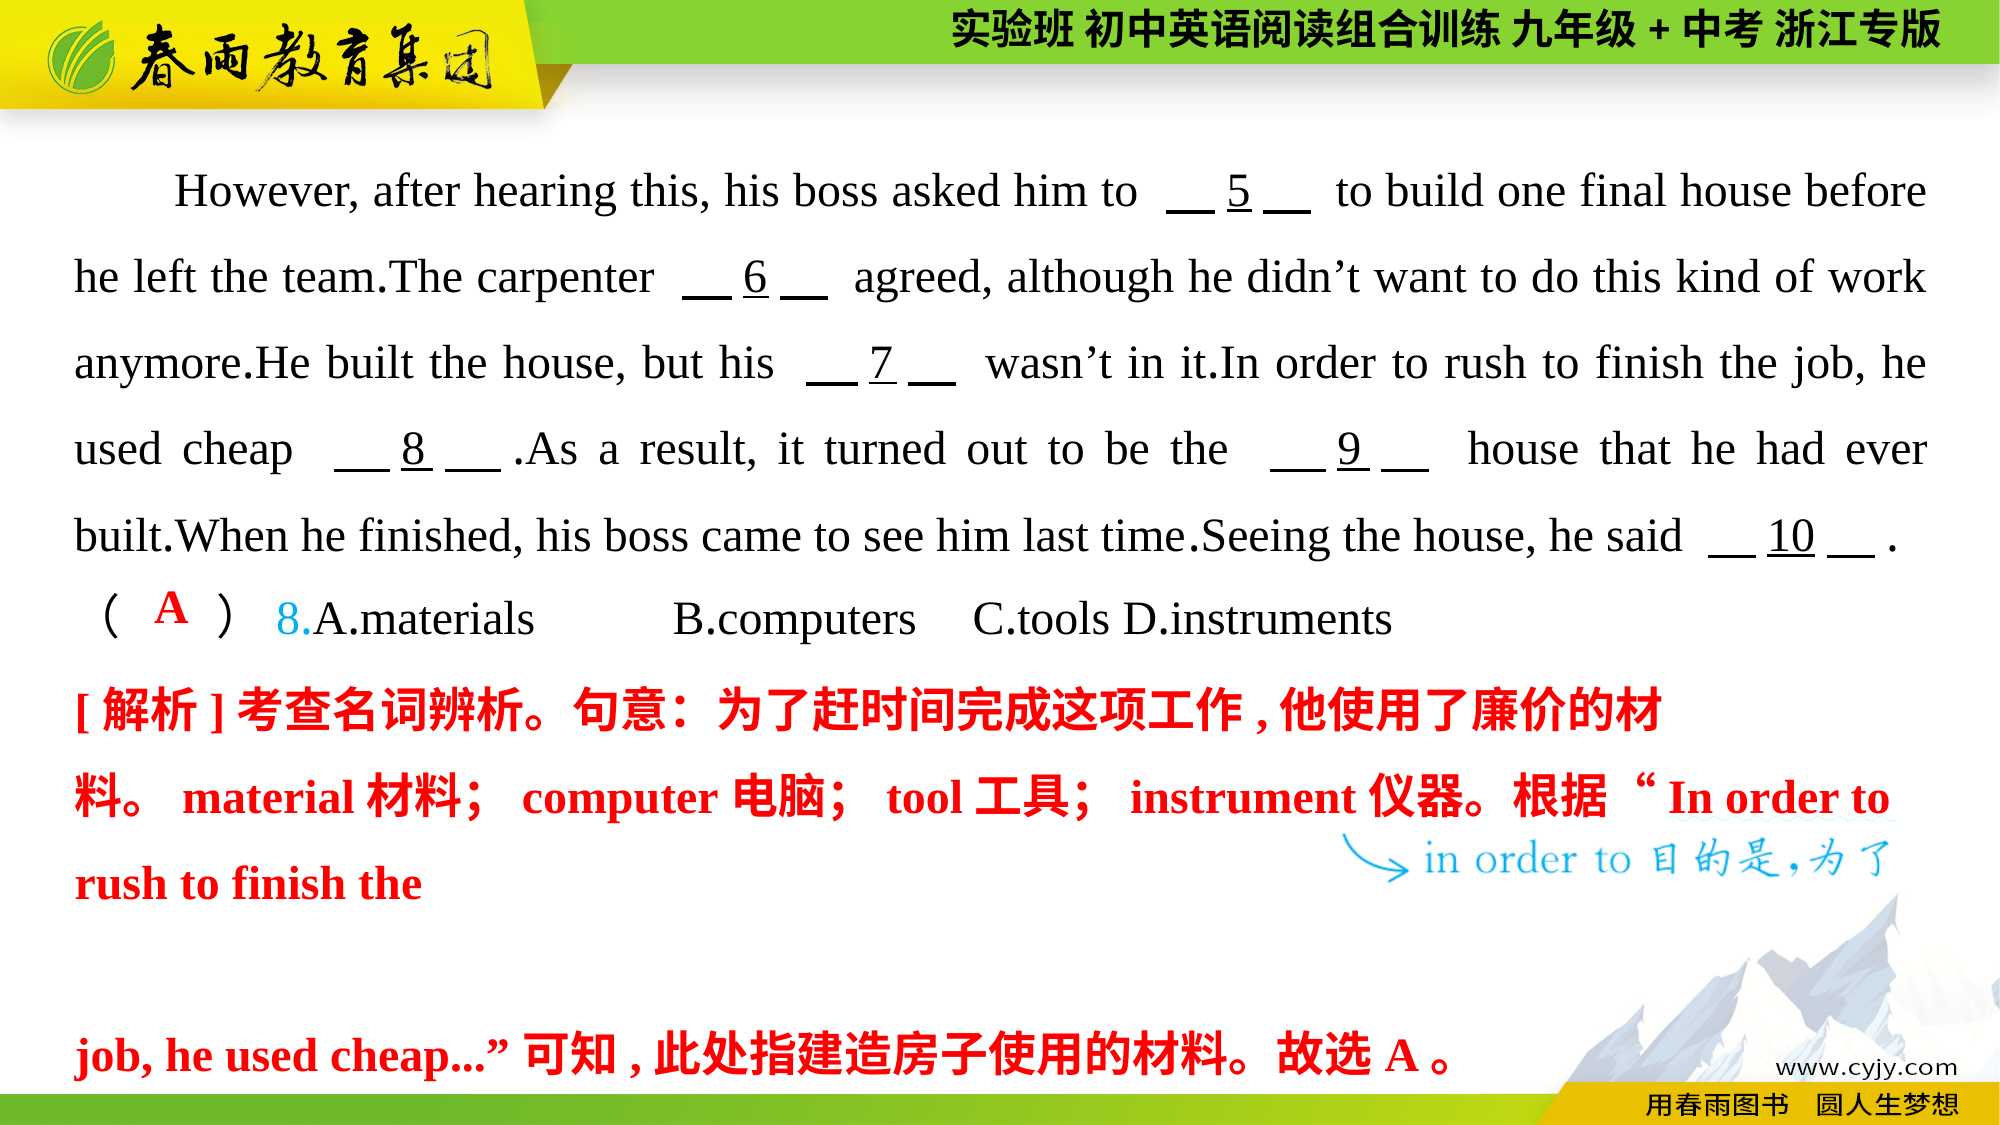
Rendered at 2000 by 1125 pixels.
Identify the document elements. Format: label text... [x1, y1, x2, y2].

text_box [解析]考查名词辨析。句意：为了赶时间完成这项工作,他使用了廉价的材料。material材料；computer电脑；tool工具；instrument仪器。根据“In order to rush to finish the job, he used cheap...”可知,此处指建造房子使用的材料。故选A。 [59, 643, 1944, 1089]
text_box （ ）8.A.materials B.computers C.tools D.instruments [57, 550, 1942, 652]
list However, after hearing this, his boss asked him to 5 to build one final house before he left the team.The carpenter 6 agreed, although he didn’t want to do this kind of work anymore.He built the house, but his 7 wasn’t in it.In order to rush to finish the job, he used cheap 8 .As a result, it turned out to be the 9 house that he had ever built.When he finished, his boss came to see him last time.Seeing the house, he said 10 . [59, 122, 1944, 562]
picture [0, 0, 2000, 1125]
text_box A [139, 567, 204, 641]
